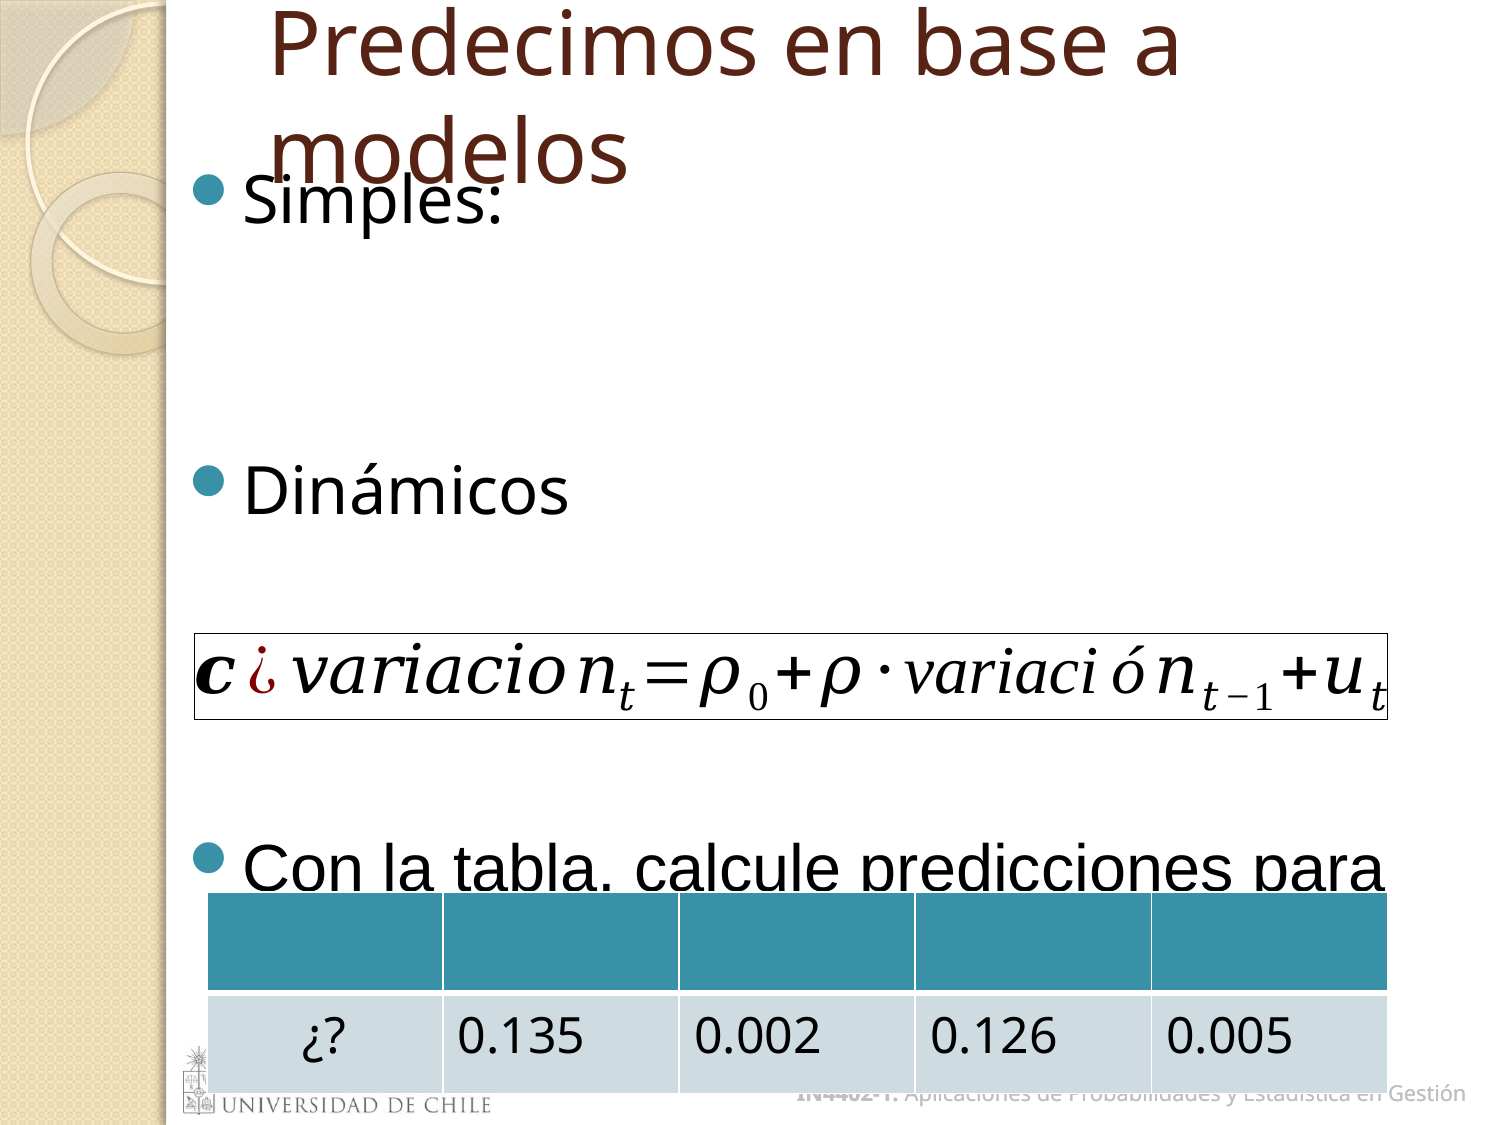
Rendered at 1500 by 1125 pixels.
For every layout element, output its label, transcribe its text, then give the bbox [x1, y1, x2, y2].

text_box IN4402-1: Aplicaciones de Probabilidades y Estadística en Gestión [750, 1072, 1483, 1114]
picture [183, 1046, 491, 1115]
title Predecimos en base a modelos [252, 0, 1483, 188]
